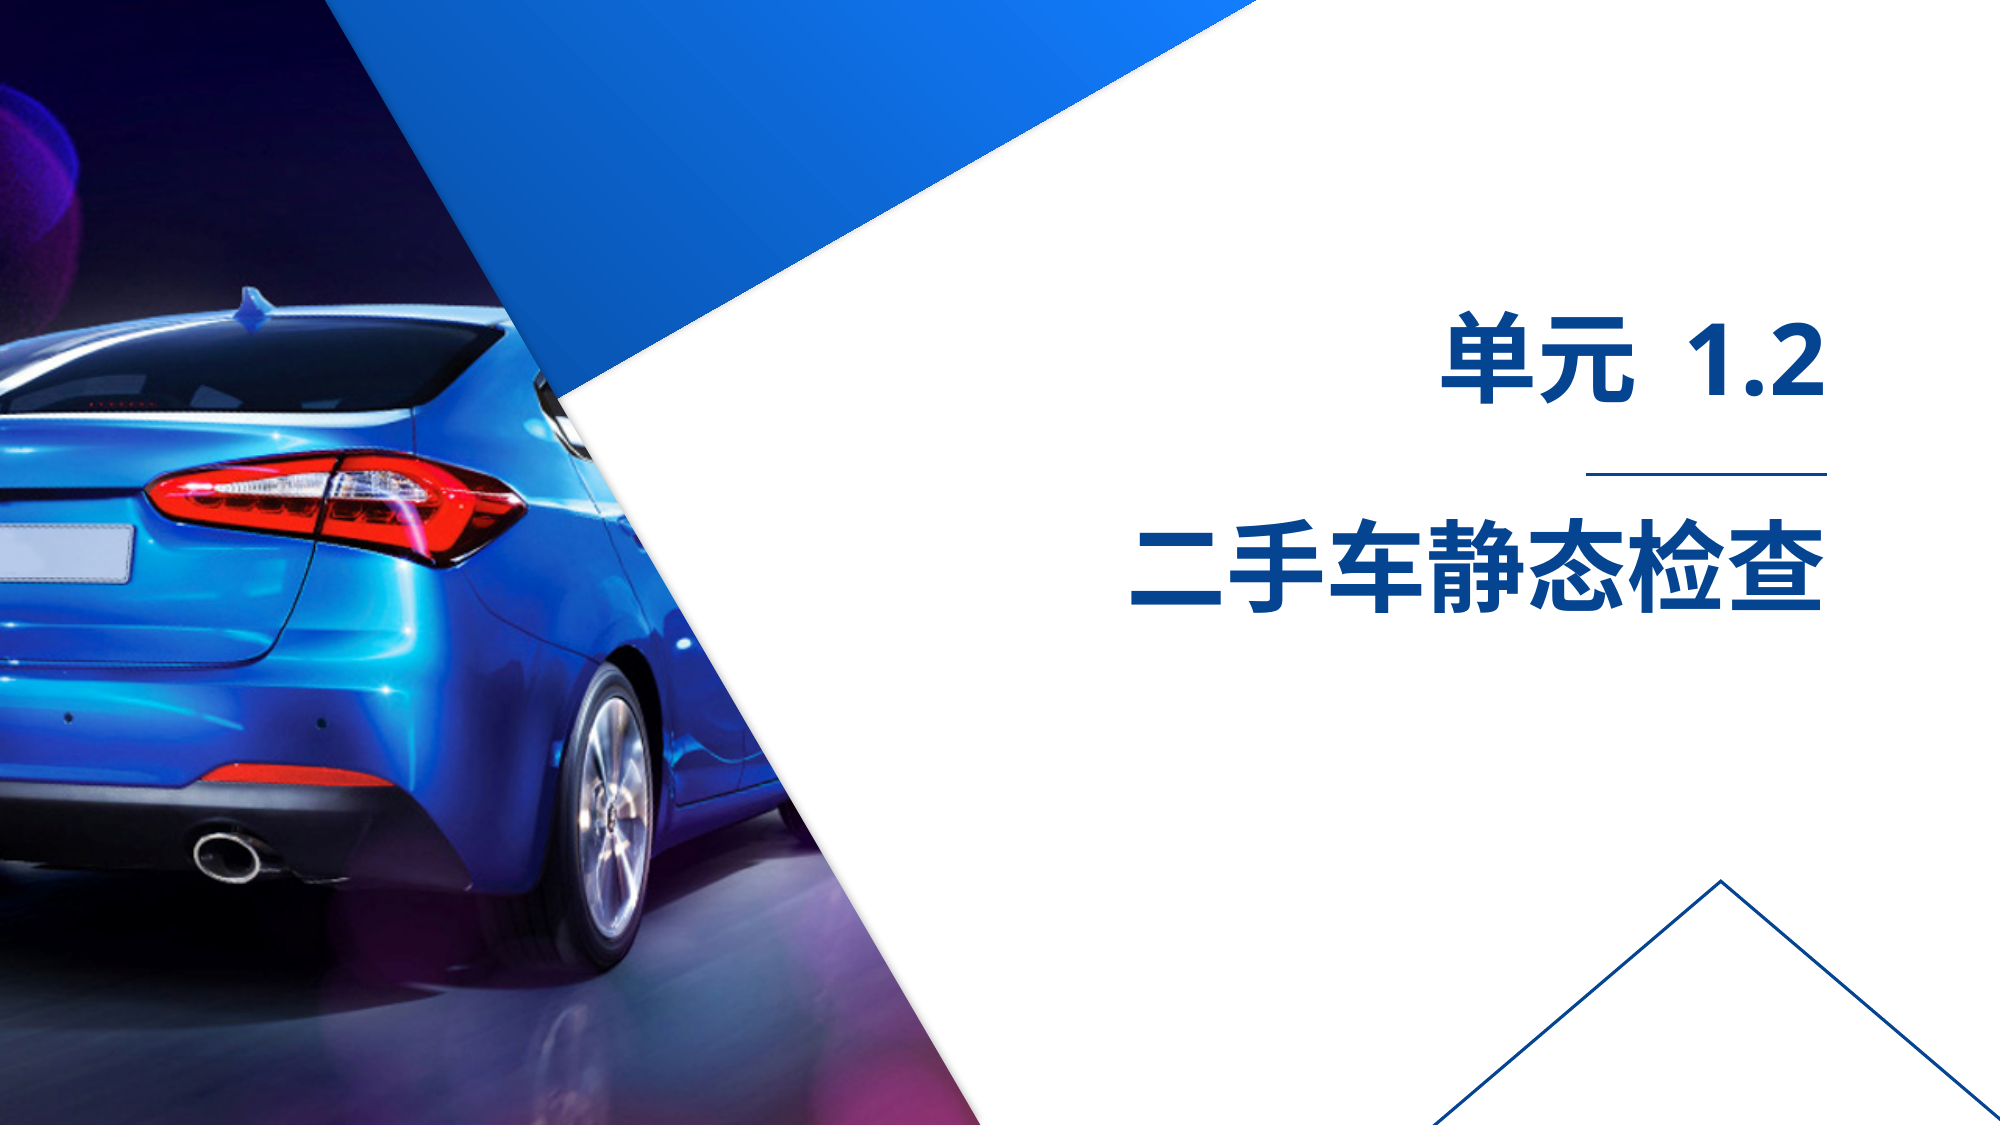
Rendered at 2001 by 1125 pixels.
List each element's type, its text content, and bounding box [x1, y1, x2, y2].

text_box [0, 0, 981, 1125]
text_box [1433, 879, 2000, 1125]
text_box [333, 0, 1256, 395]
text_box 二手车静态检查 [825, 497, 1842, 633]
text_box 单元 1.2 [1289, 288, 1842, 424]
